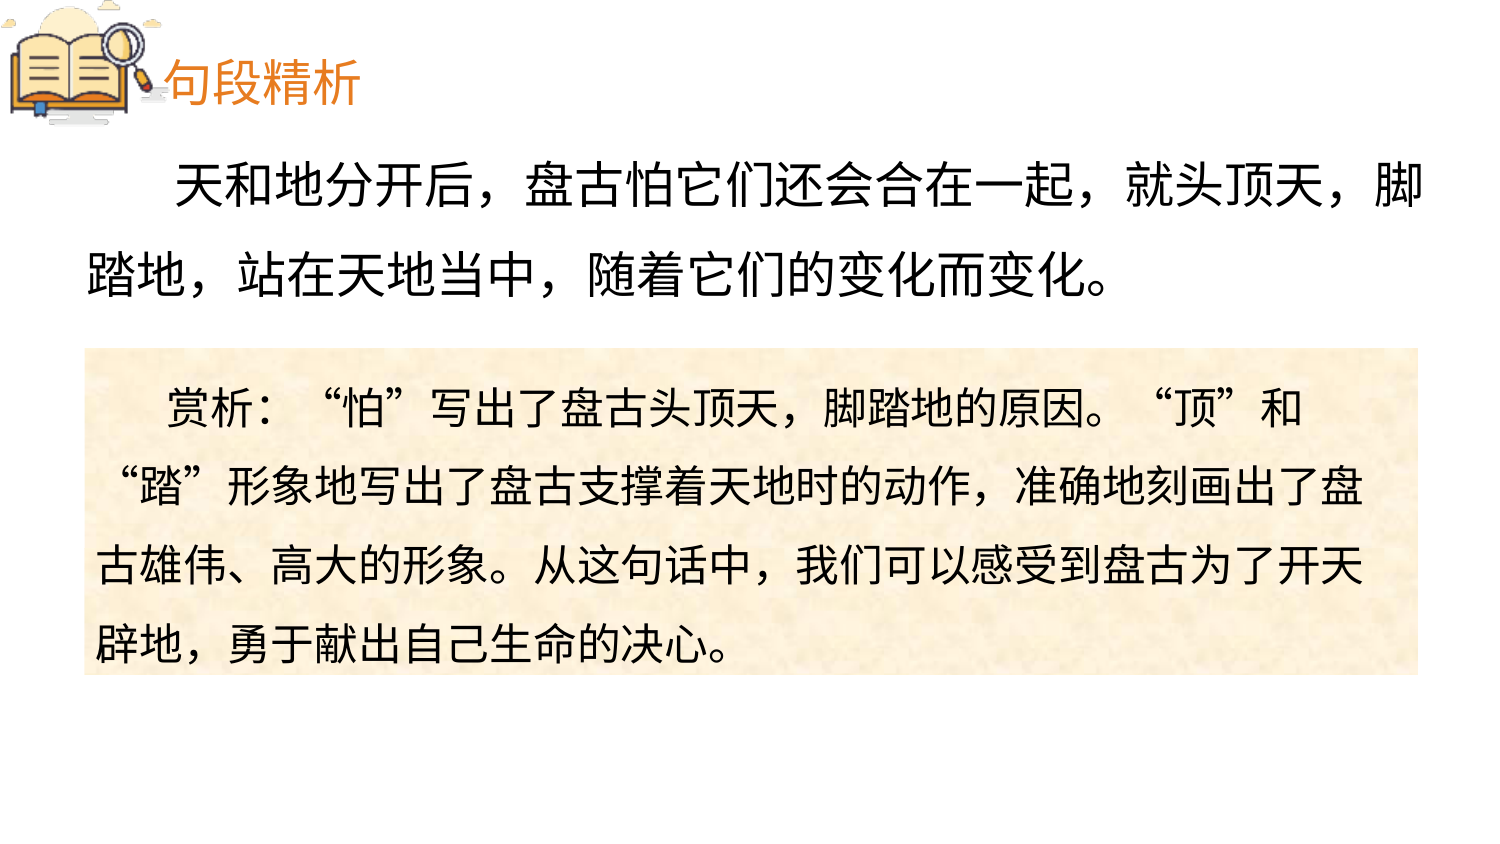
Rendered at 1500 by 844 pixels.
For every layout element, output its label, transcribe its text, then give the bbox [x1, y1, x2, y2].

text_box 赏析：“怕”写出了盘古头顶天，脚踏地的原因。“顶”和“踏”形象地写出了盘古支撑着天地时的动作，准确地刻画出了盘古雄伟、高大的形象。从这句话中，我们可以感受到盘古为了开天辟地，勇于献出自己生命的决心。 [84, 348, 1418, 675]
picture [0, 0, 170, 128]
text_box 句段精析 [175, 45, 386, 117]
text_box 天和地分开后，盘古怕它们还会合在一起，就头顶天，脚踏地，站在天地当中，随着它们的变化而变化。 [74, 117, 1448, 309]
